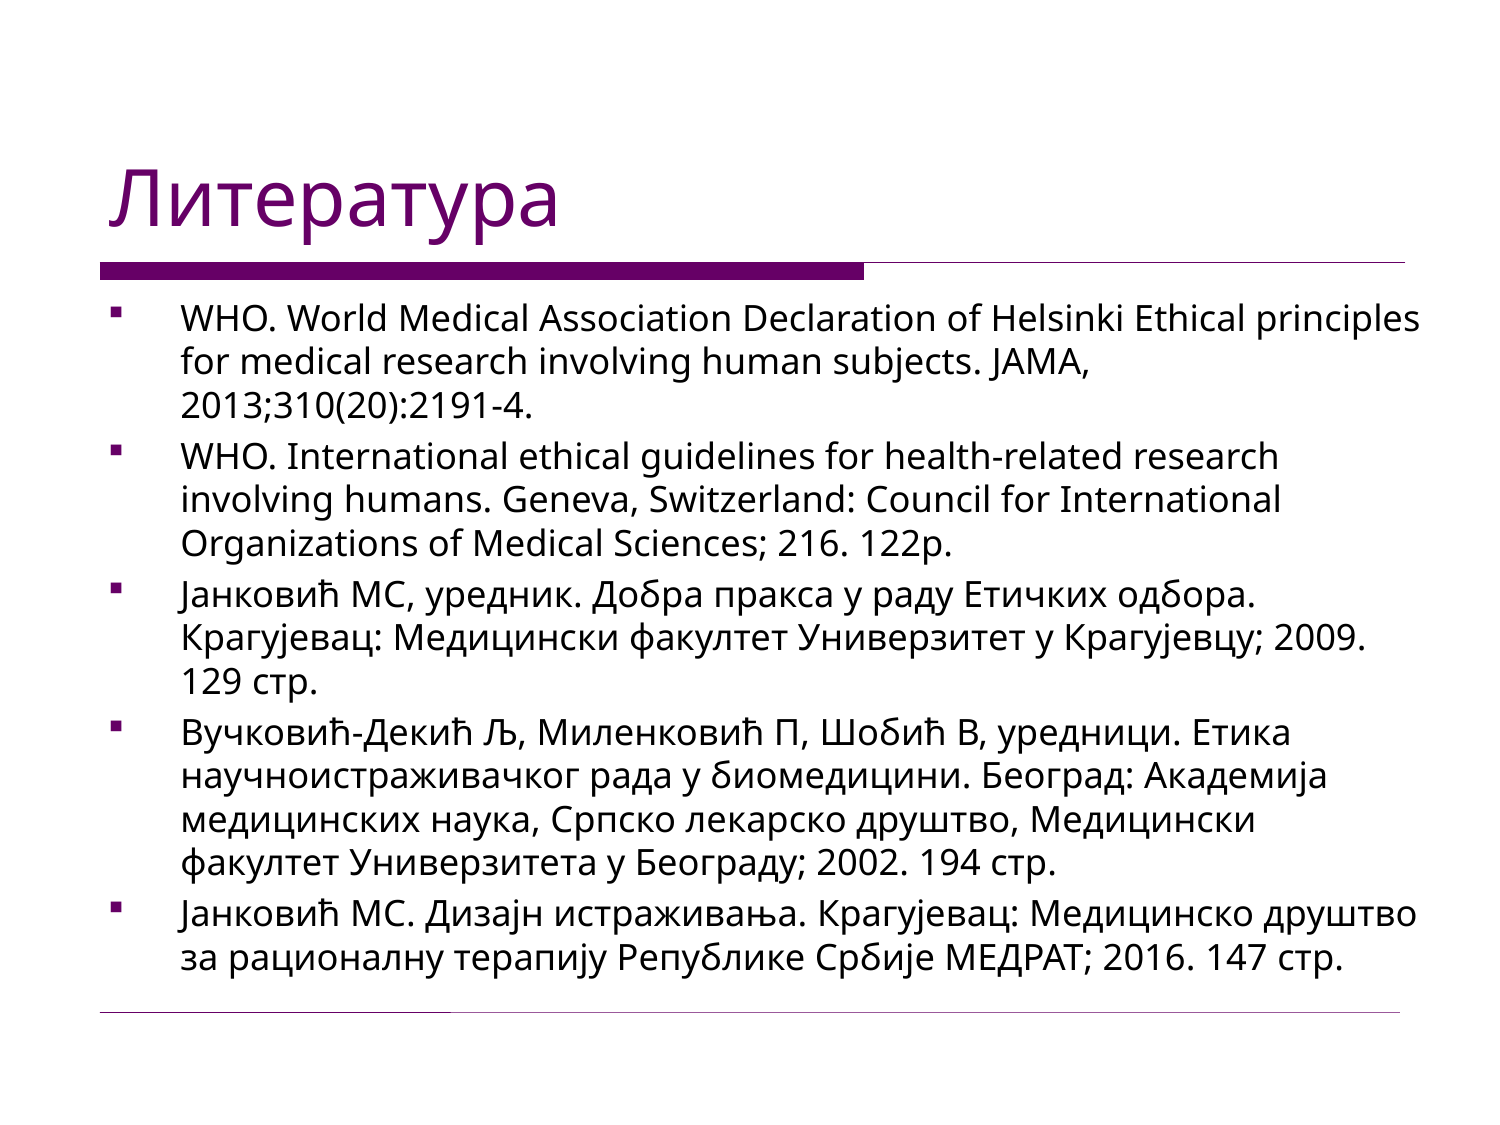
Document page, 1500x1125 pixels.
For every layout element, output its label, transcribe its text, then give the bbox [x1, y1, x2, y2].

title Литература [93, 49, 1407, 250]
list WHO. World Medical Association Declaration of Helsinki Ethical principles for medical research involving human subjects. JAMA, 2013;310(20):2191-4. WHO. International ethical guidelines for health-related research involving humans. Geneva, Switzerland: Council for International Organizations of Medical Sciences; 216. 122p. Јанковић МС, уредник. Добра пракса у раду Етичких одбора. Крагујевац: Медицински факултет Универзитет у Крагујевцу; 2009. 129 стр. Вучковић-Декић Љ, Миленковић П, Шобић В, уредници. Етика научноистраживачког рада у биомедицини. Београд: Академија медицинских наука, Српско лекарско друштво, Медицински факултет Универзитета у Београду; 2002. 194 стр. Јанковић МС. Дизајн истраживања. Крагујевац: Медицинско друштво за рационалну терапију Републике Србије МЕДРАТ; 2016. 147 стр. [92, 287, 1438, 988]
